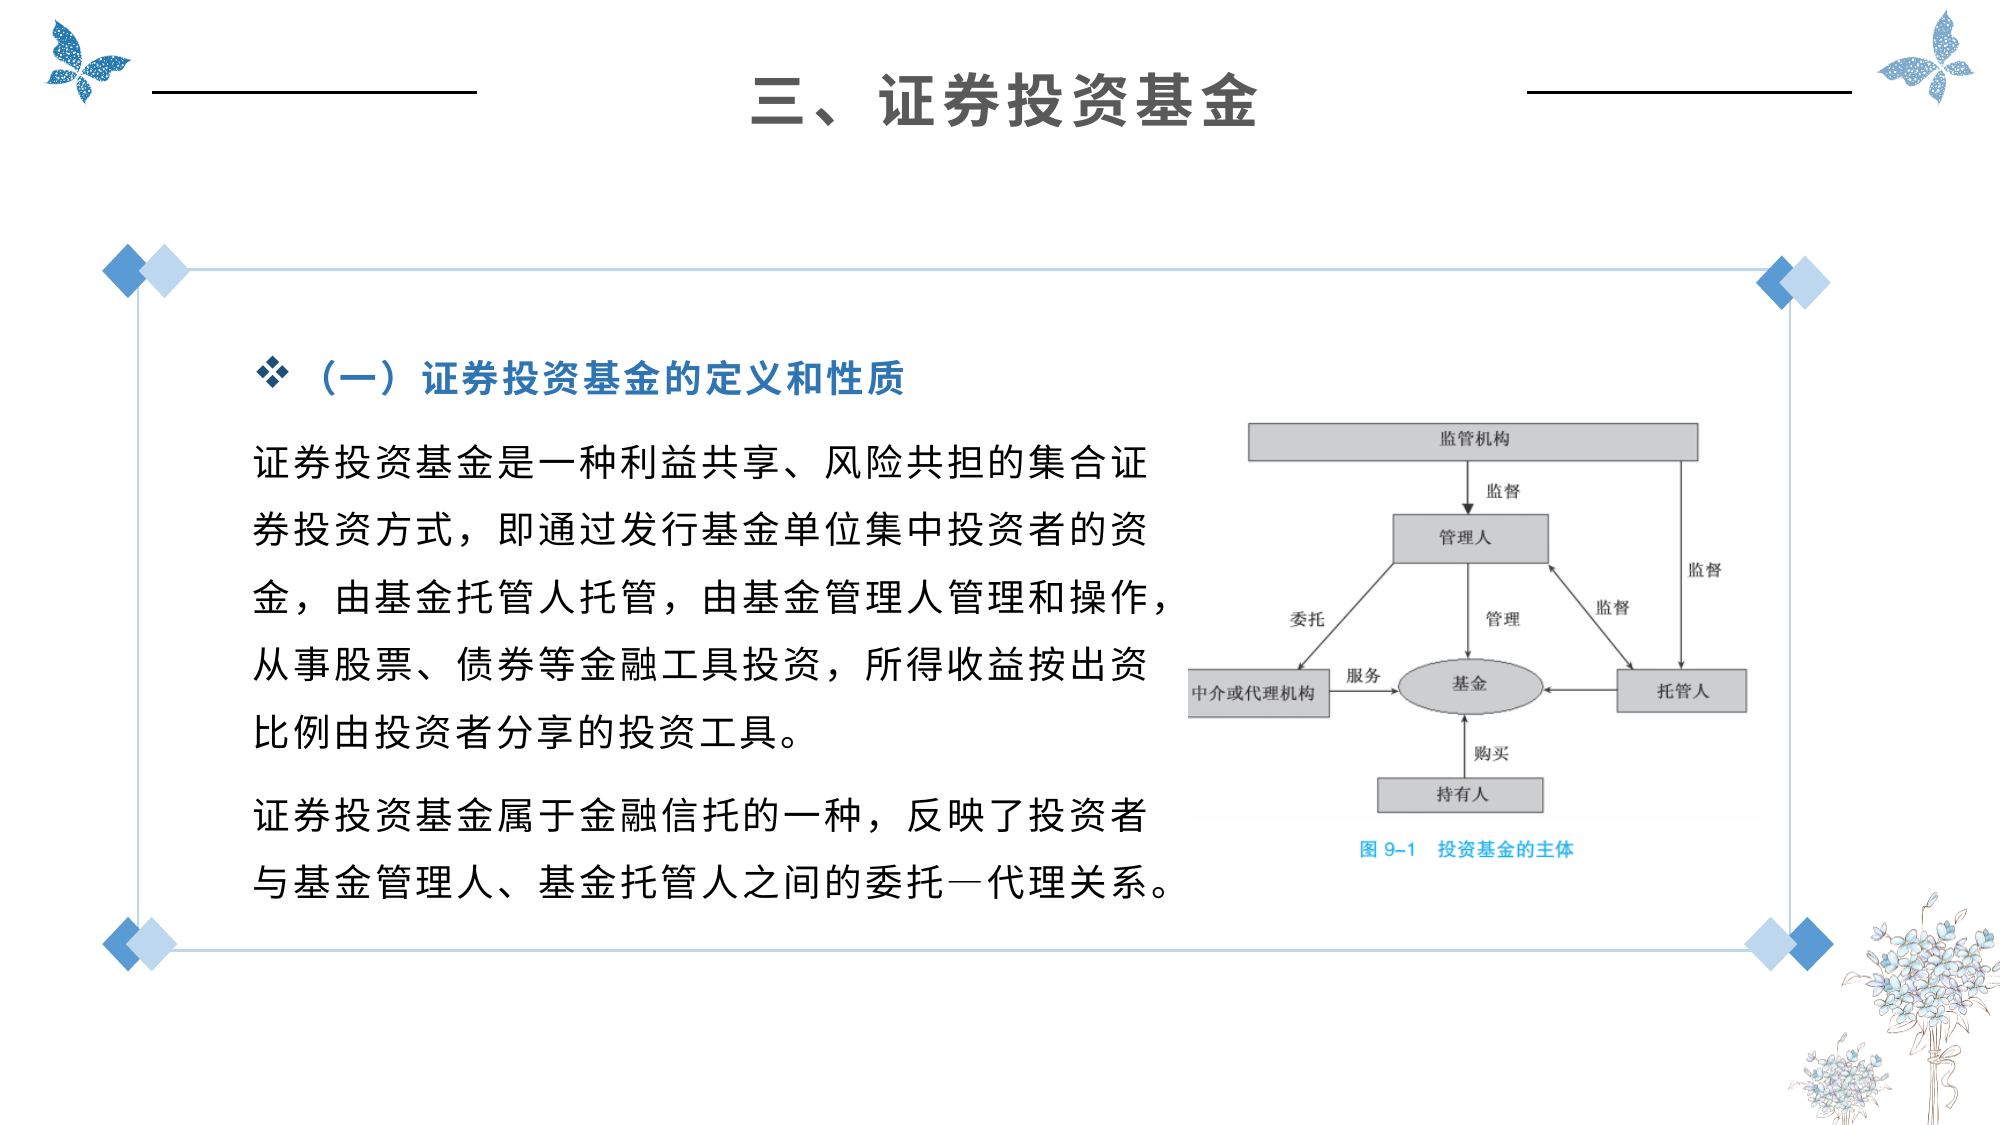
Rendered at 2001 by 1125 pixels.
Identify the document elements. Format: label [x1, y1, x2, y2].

text_box [102, 243, 1834, 972]
picture [1788, 892, 2000, 1125]
text_box [151, 55, 1852, 142]
picture [1188, 408, 1765, 864]
